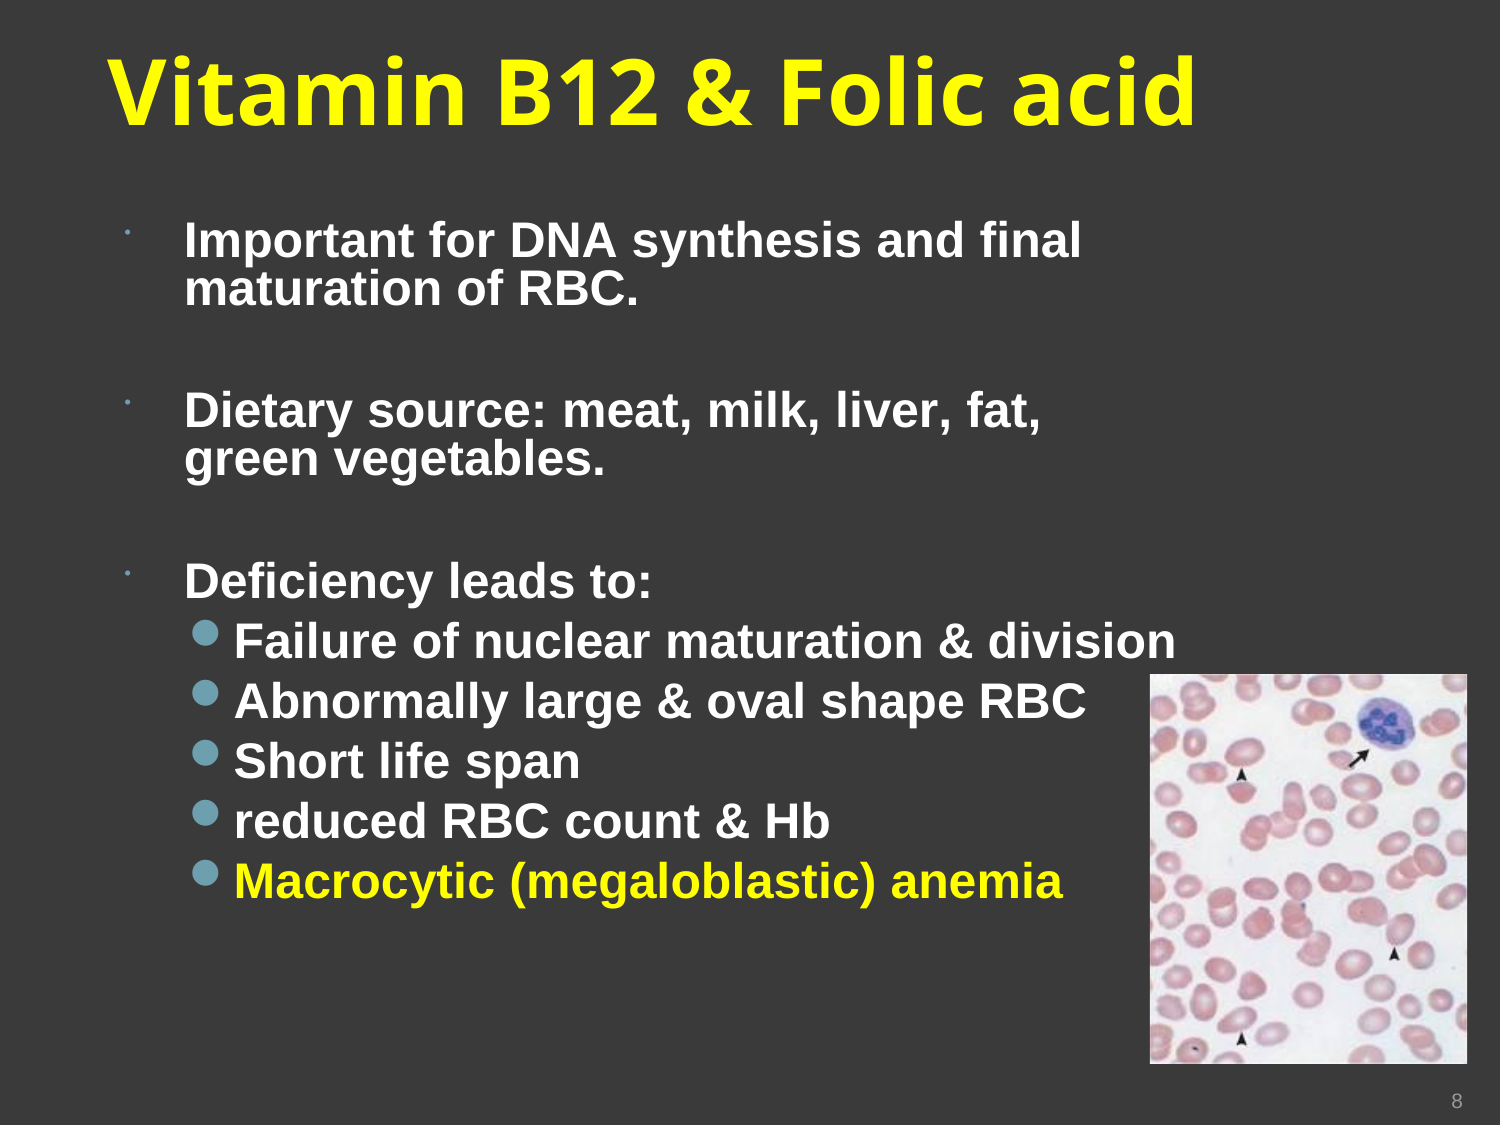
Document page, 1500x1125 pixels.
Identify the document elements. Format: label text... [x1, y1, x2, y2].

title Vitamin B12 & Folic acid [105, 34, 1345, 222]
text_box Important for DNA synthesis and final maturation of RBC. Dietary source: meat, milk, liver, fat, green vegetables. Deficiency leads to: Failure of nuclear maturation & division Abnormally large & oval shape RBC Short life span reduced RBC count & Hb Macrocytic (megaloblastic) anemia [118, 218, 1354, 909]
slide_number 7 [1435, 1089, 1467, 1125]
text_box [1149, 674, 1468, 1064]
